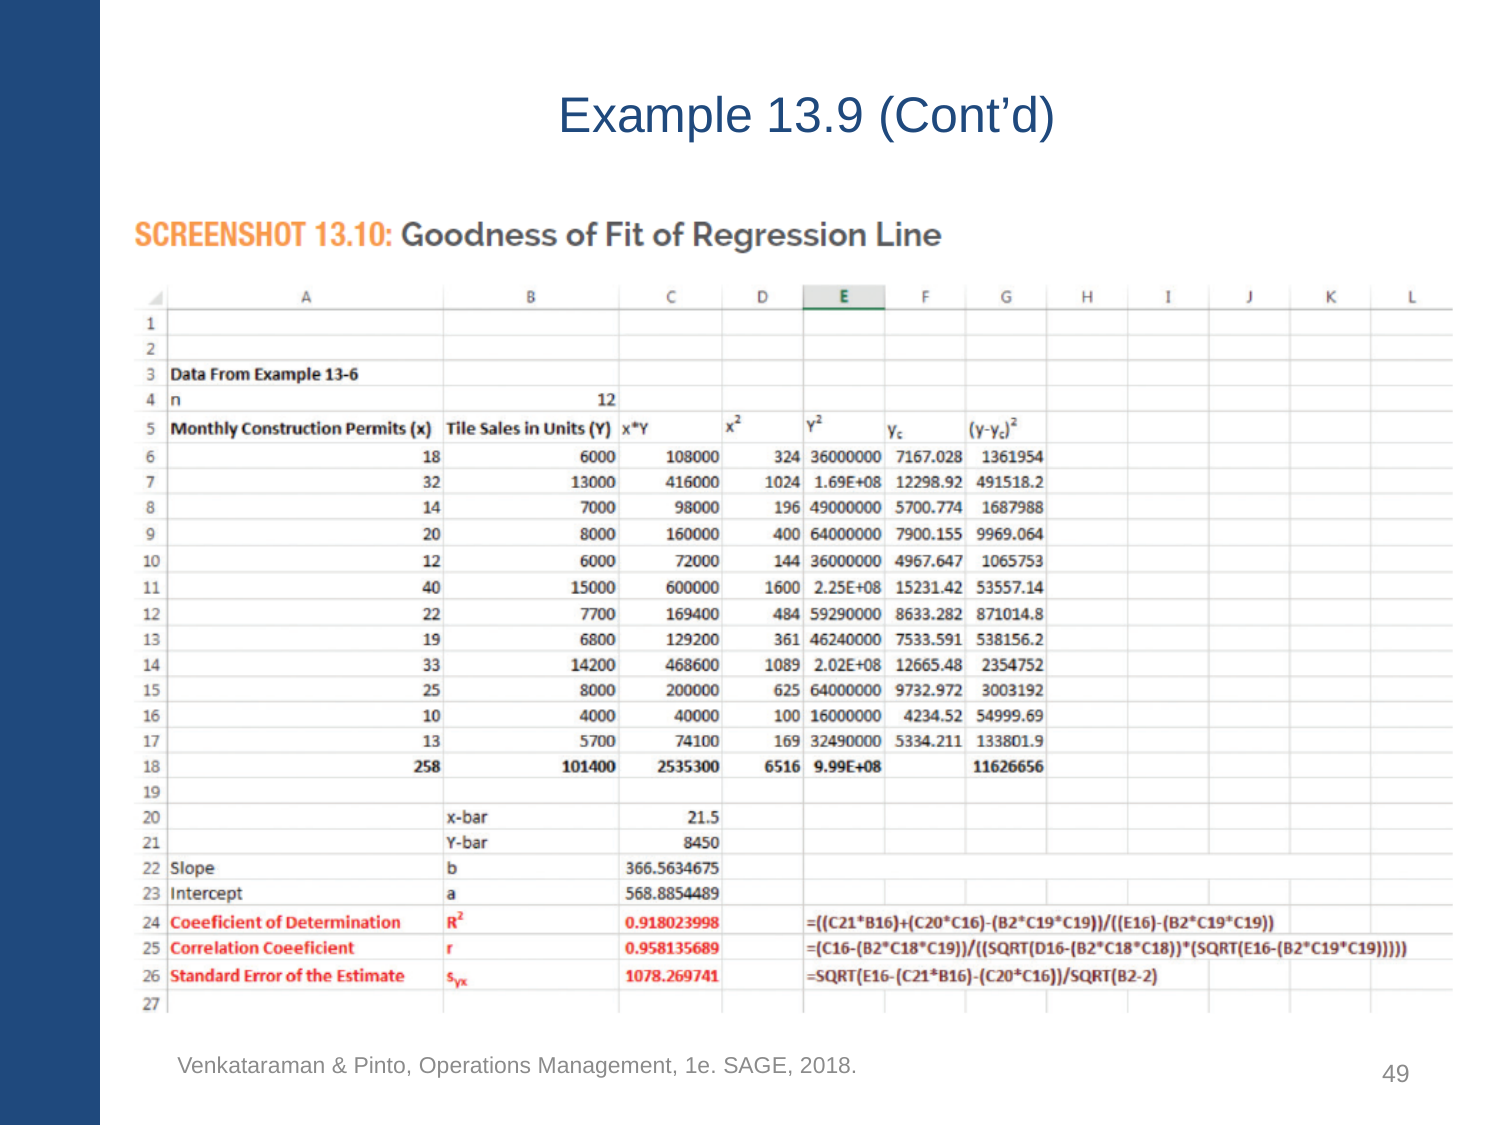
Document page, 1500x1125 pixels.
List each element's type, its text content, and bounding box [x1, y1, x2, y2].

footer Venkataraman & Pinto, Operations Management, 1e. SAGE, 2018. [162, 1055, 1313, 1103]
title Example 13.9 (Cont’d) [176, 24, 1439, 198]
picture [130, 199, 1494, 1046]
slide_number 49 [1350, 1055, 1425, 1103]
